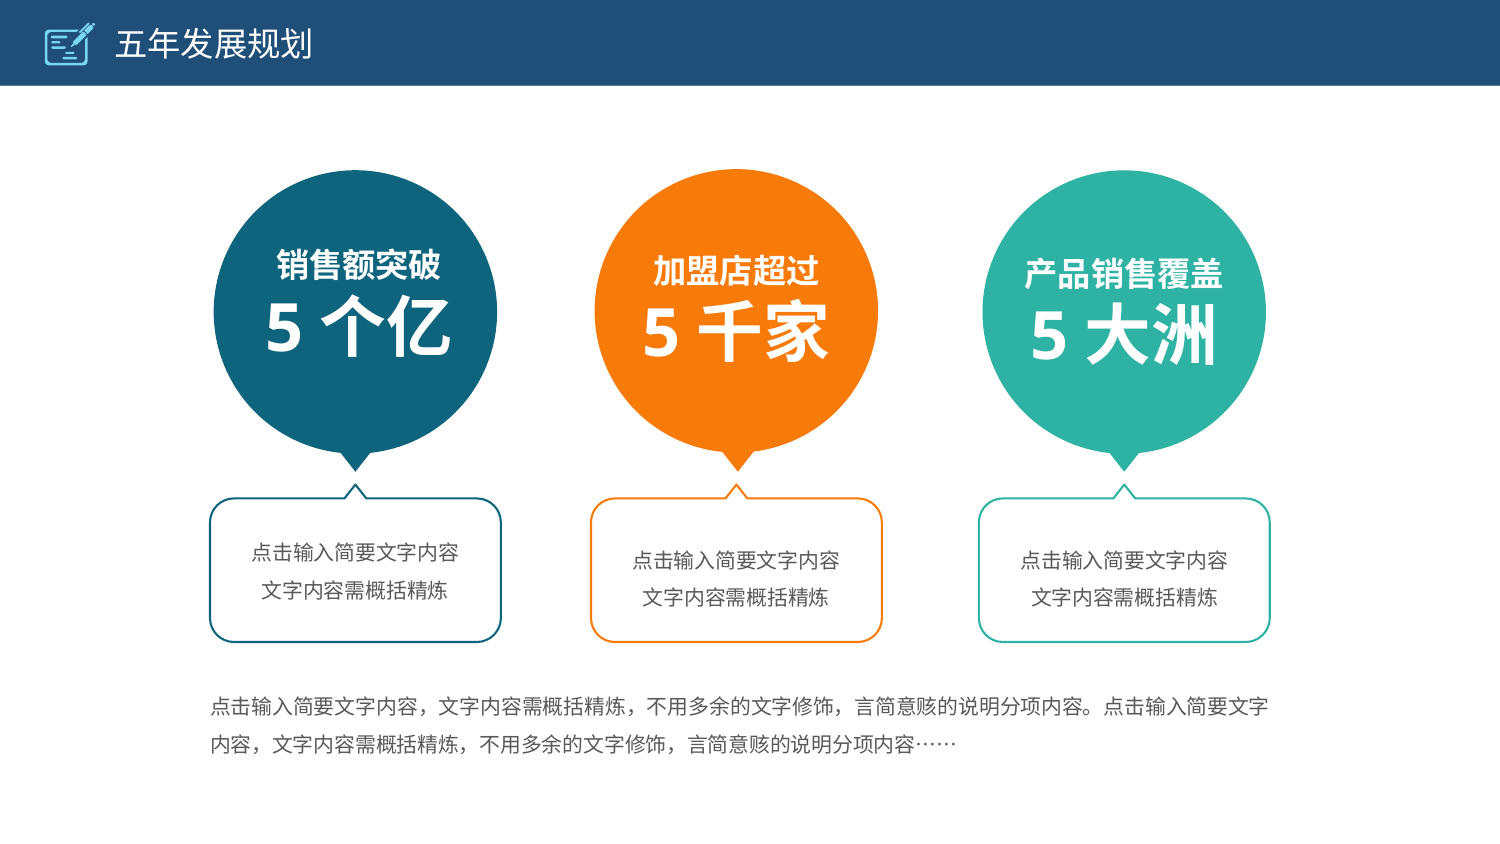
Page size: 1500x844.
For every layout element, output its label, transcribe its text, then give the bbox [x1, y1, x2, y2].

text_box [44, 22, 95, 66]
text_box 点击输入简要文字内容 文字内容需概括精炼 [237, 527, 474, 603]
text_box 点击输入简要文字内容，文字内容需概括精炼，不用多余的文字修饰，言简意赅的说明分项内容。点击输入简要文字内容，文字内容需概括精炼，不用多余的文字修饰，言简意赅的说明分项内容…… [210, 681, 1270, 757]
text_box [213, 169, 498, 472]
text_box [588, 482, 884, 645]
picture [0, 0, 1500, 844]
text_box [976, 482, 1272, 645]
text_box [982, 170, 1267, 472]
title 五年发展规划 [99, 20, 550, 66]
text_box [594, 168, 879, 472]
text_box [207, 482, 503, 645]
